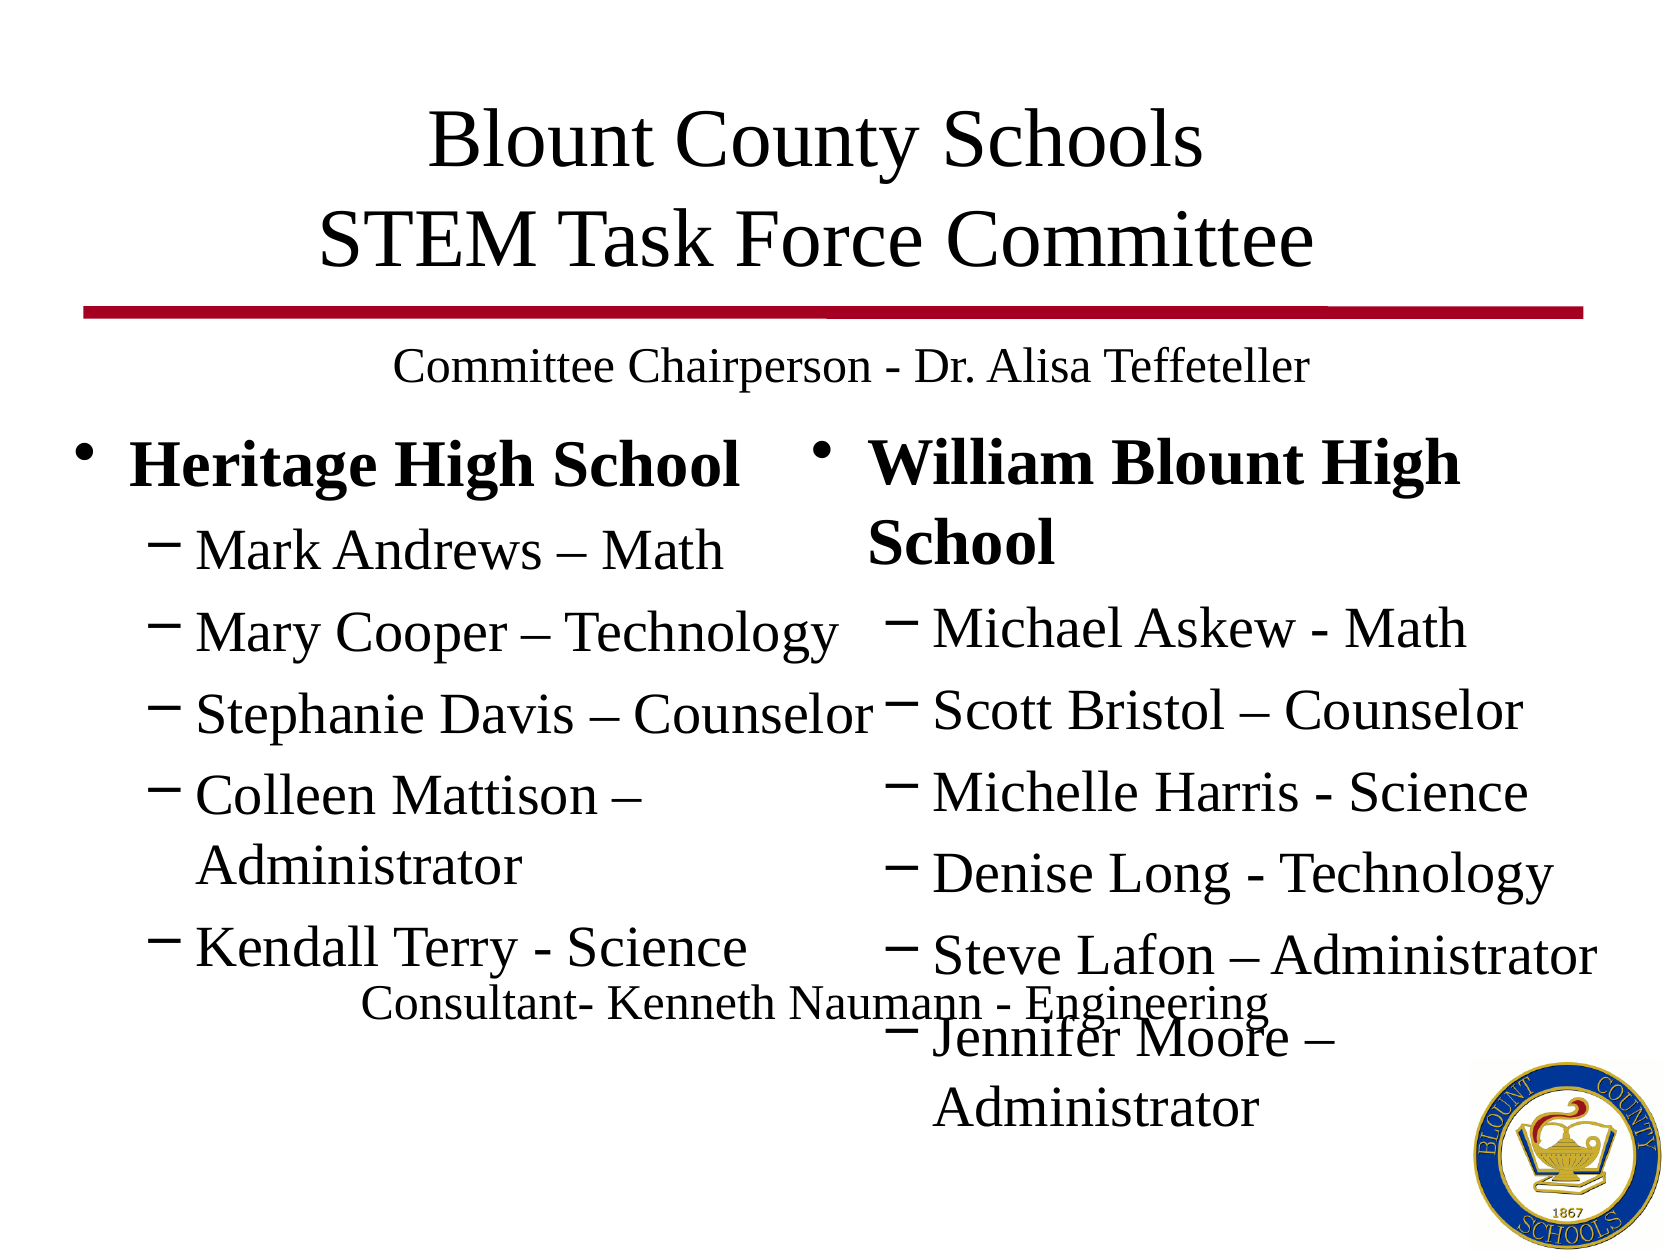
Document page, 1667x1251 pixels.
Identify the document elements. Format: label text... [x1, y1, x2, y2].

list William Blount High School Michael Askew - Math Scott Bristol – Counselor Michelle Harris - Science Denise Long - Technology Steve Lafon – Administrator Jennifer Moore – Administrator [795, 409, 1655, 951]
picture [1470, 1059, 1663, 1250]
list Heritage High School Mark Andrews – Math Mary Cooper – Technology Stephanie Davis – Counselor Colleen Mattison – Administrator Kendall Terry - Science [58, 411, 795, 938]
text_box Consultant- Kenneth Naumann - Engineering [345, 962, 1309, 1038]
title Blount County Schools STEM Task Force Committee [108, 78, 1526, 288]
text_box Committee Chairperson - Dr. Alisa Teffeteller [145, 324, 1559, 400]
